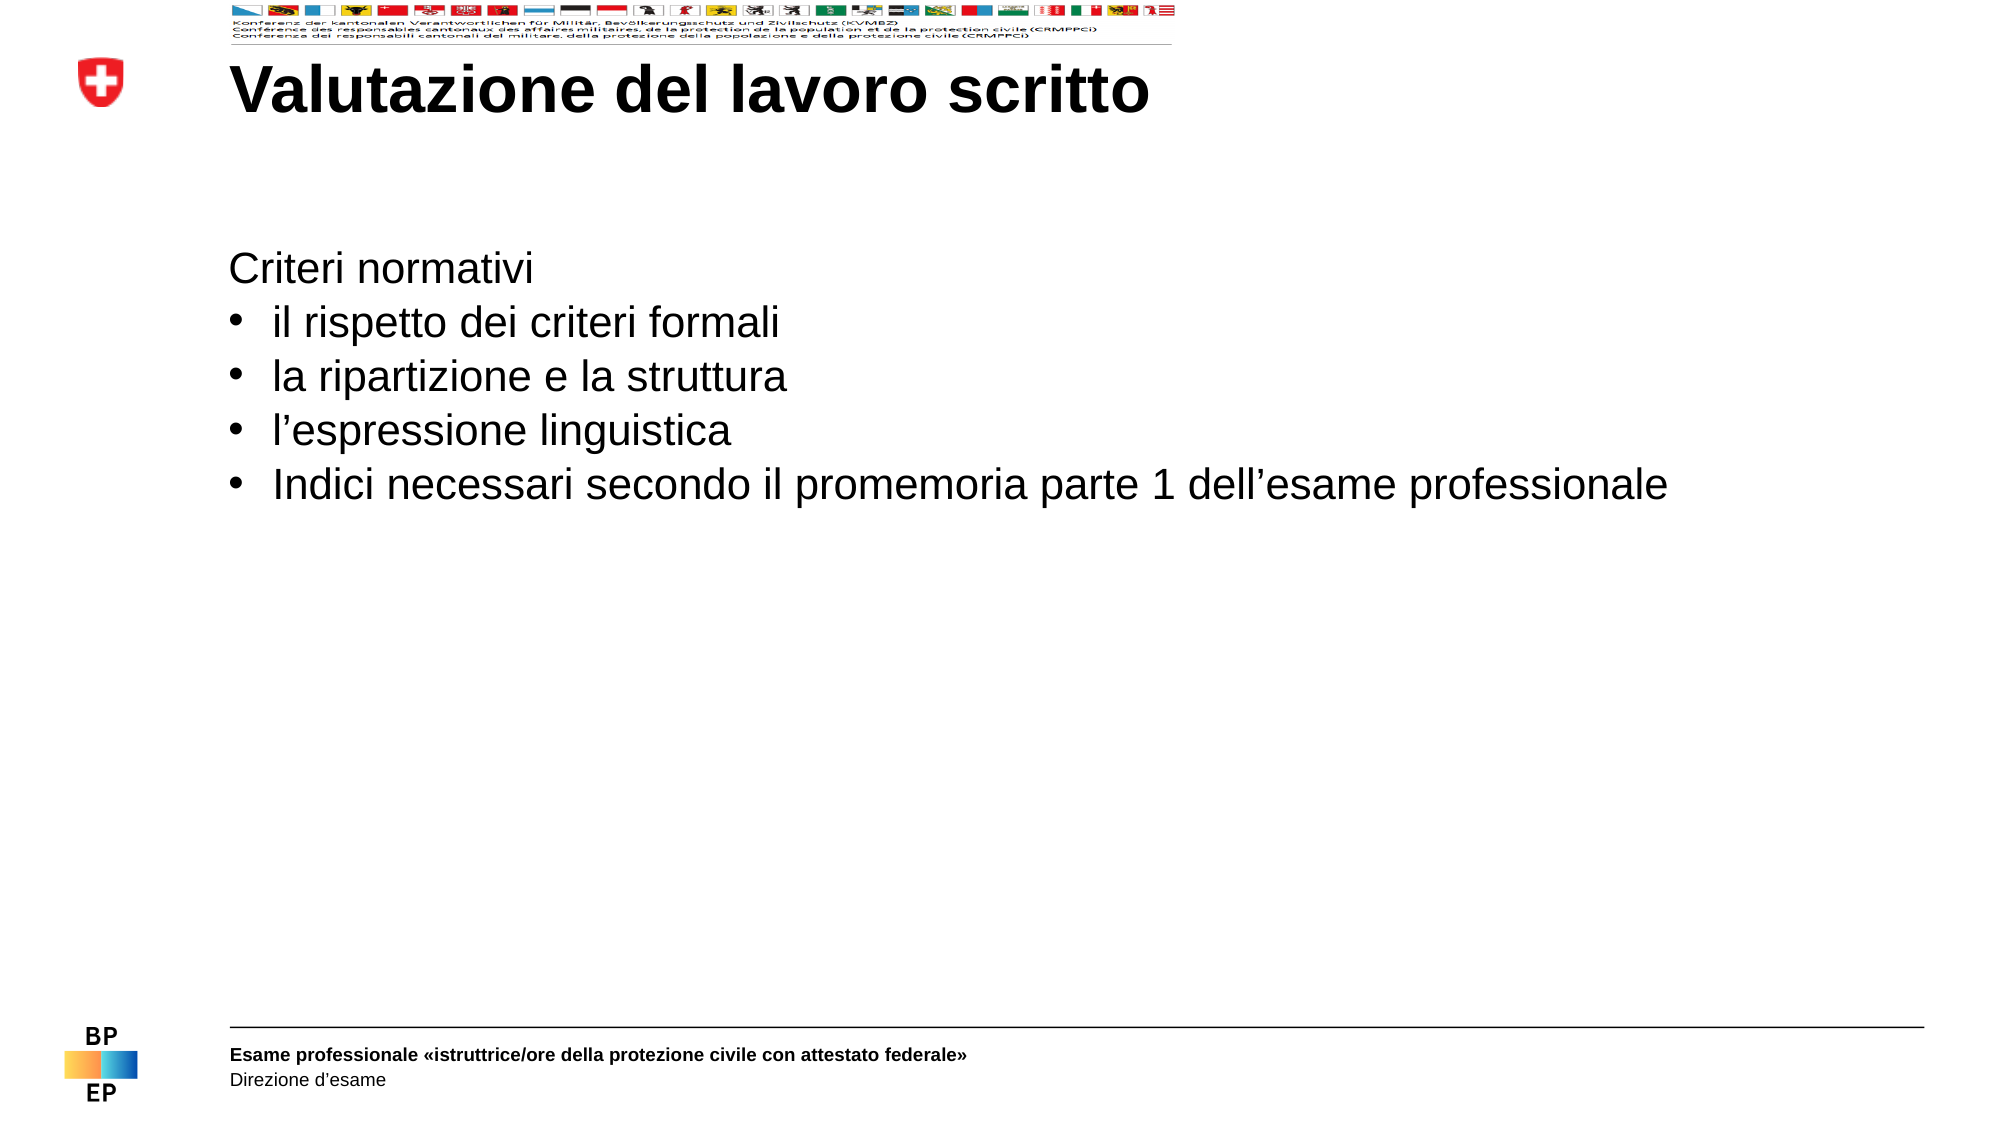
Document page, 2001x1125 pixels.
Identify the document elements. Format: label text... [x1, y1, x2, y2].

title Valutazione del lavoro scritto [229, 50, 1922, 199]
picture [229, 4, 1175, 46]
list Criteri normativi il rispetto dei criteri formali la ripartizione e la struttura l’espressione linguistica Indici necessari secondo il promemoria parte 1 dell’esame professionale [228, 237, 1922, 981]
footer Esame professionale «istruttrice/ore della protezione civile con attestato federale» Direzione d’esame [229, 1040, 1177, 1088]
picture [61, 1021, 140, 1106]
